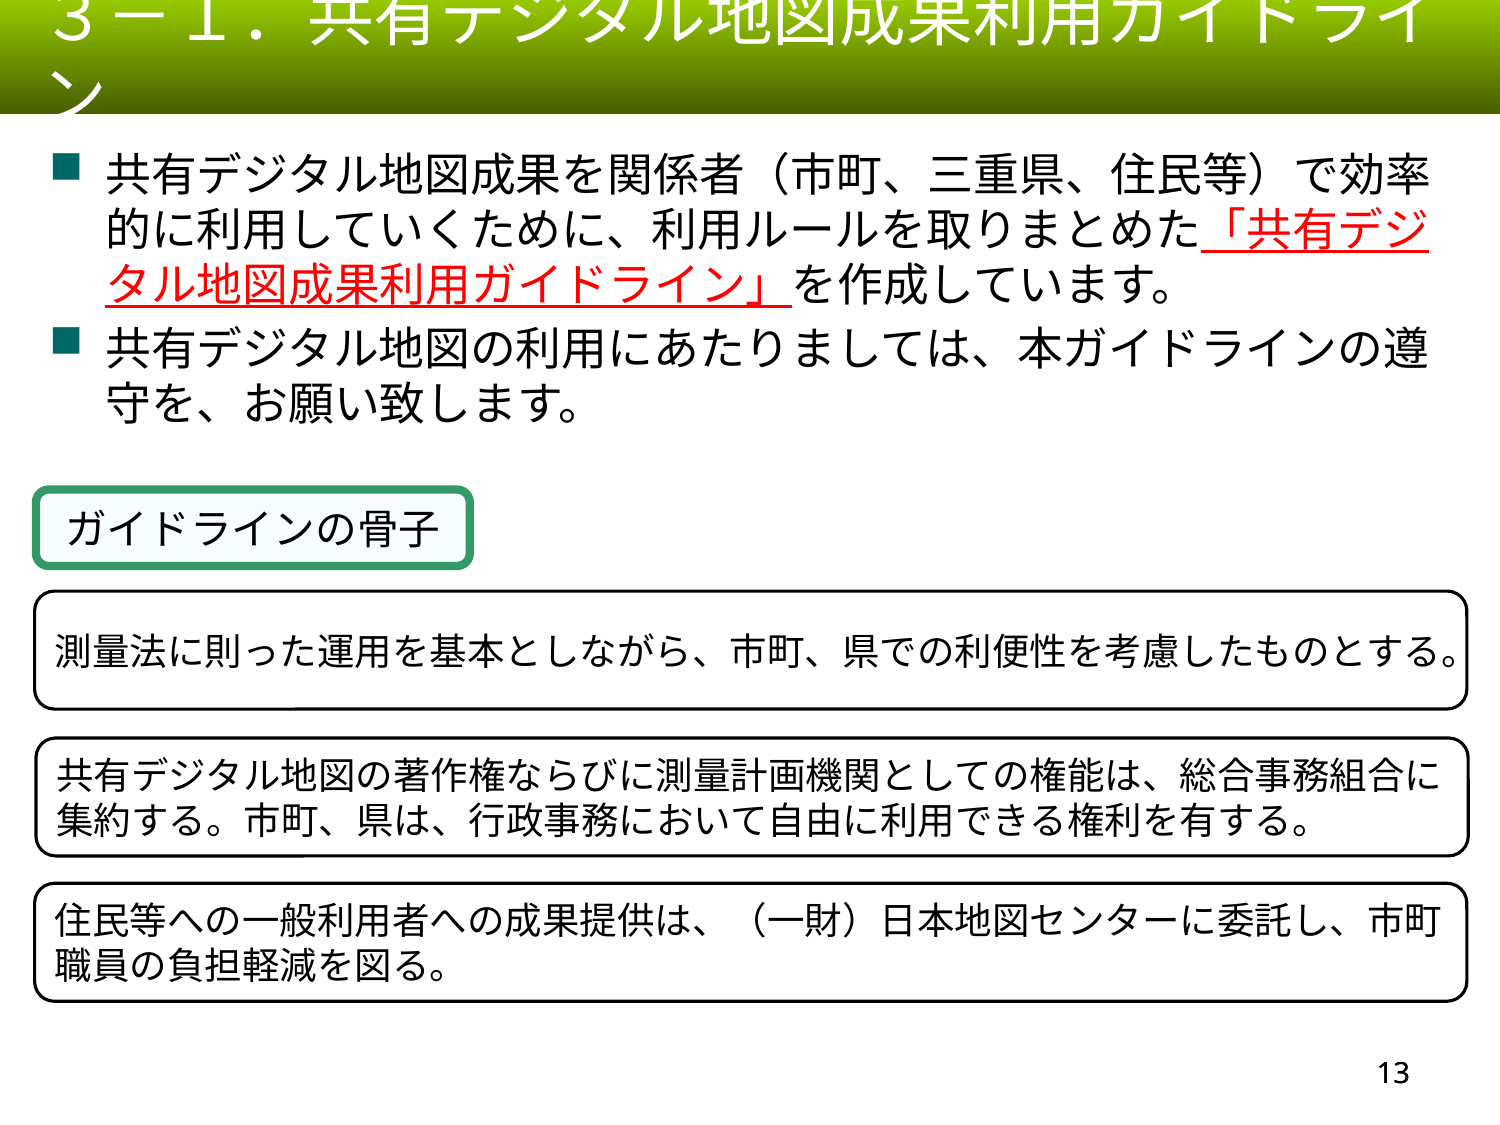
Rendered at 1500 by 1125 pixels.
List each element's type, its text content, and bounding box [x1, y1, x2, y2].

text_box 共有デジタル地図成果を関係者（市町、三重県、住民等）で効率的に利用していくために、利用ルールを取りまとめた「共有デジタル地図成果利用ガイドライン」を作成しています。 共有デジタル地図の利用にあたりましては、本ガイドラインの遵守を、お願い致します。 [34, 138, 1483, 435]
text_box ガイドラインの骨子 [35, 489, 470, 567]
text_box 共有デジタル地図の著作権ならびに測量計画機関としての権能は、総合事務組合に集約する。市町、県は、行政事務において自由に利用できる権利を有する。 [35, 737, 1469, 856]
text_box 測量法に則った運用を基本としながら、市町、県での利便性を考慮したものとする。 [34, 591, 1467, 710]
title ３－１．共有デジタル地図成果利用ガイドライン [25, 12, 1471, 96]
text_box 12 [1074, 1046, 1425, 1103]
text_box 住民等への一般利用者への成果提供は、（一財）日本地図センターに委託し、市町職員の負担軽減を図る。 [34, 883, 1467, 1002]
